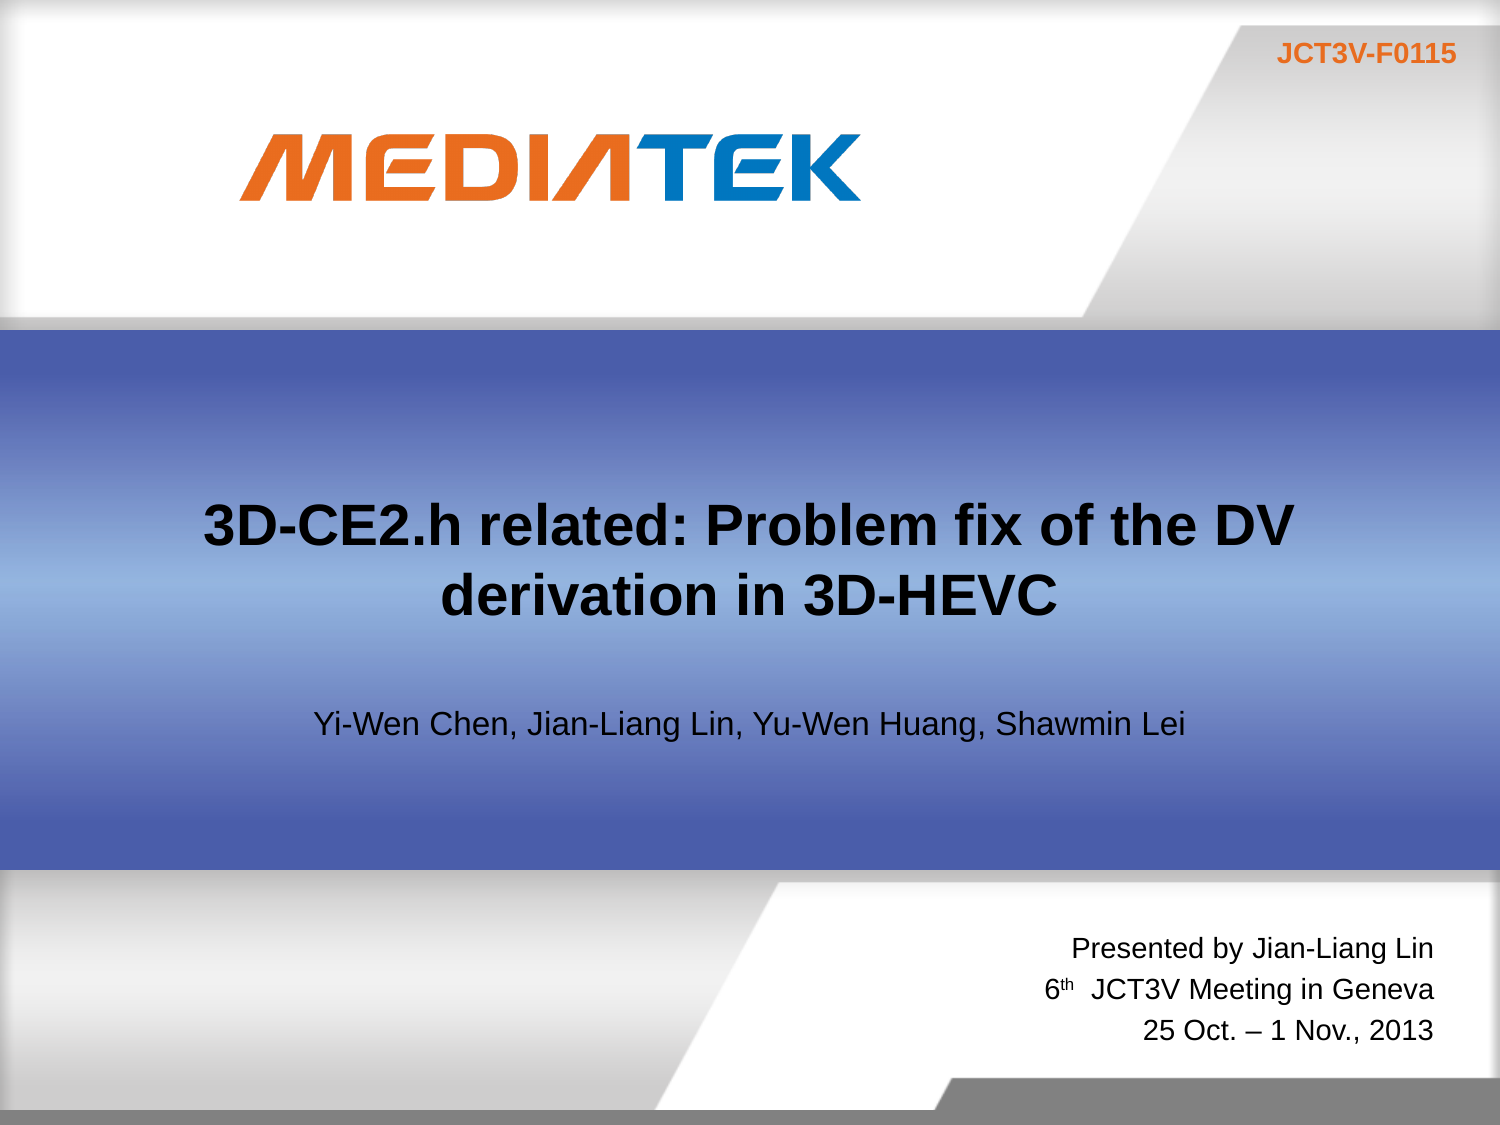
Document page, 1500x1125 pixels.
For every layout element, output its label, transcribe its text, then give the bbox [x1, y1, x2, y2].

text_box Presented by Jian-Liang Lin 6th JCT3V Meeting in Geneva 25 Oct. – 1 Nov., 2013 [787, 922, 1450, 1054]
text_box Yi-Wen Chen, Jian-Liang Lin, Yu-Wen Huang, Shawmin Lei [162, 694, 1338, 750]
title 3D-CE2.h related: Problem fix of the DV derivation in 3D-HEVC [50, 438, 1450, 676]
picture [0, 0, 1500, 1125]
